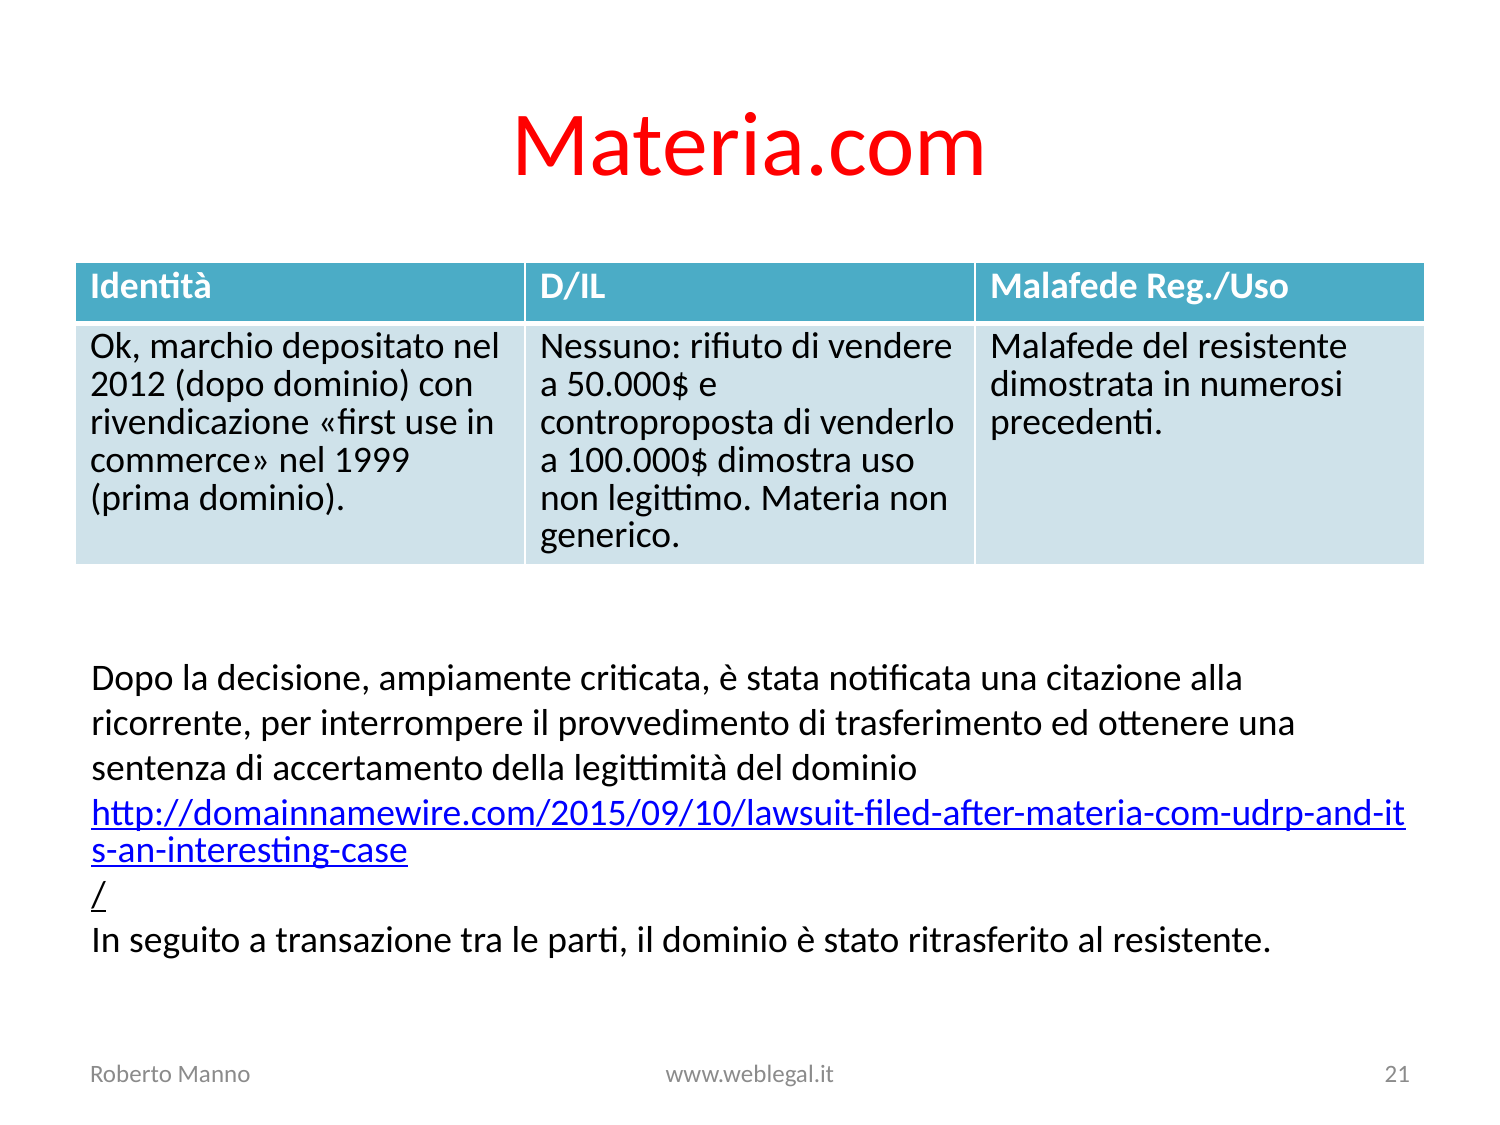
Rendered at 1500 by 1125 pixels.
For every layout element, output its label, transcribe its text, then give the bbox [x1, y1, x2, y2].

slide_number 21 [1074, 1042, 1425, 1103]
slide_number Roberto Manno [75, 1042, 425, 1103]
footer www.weblegal.it [512, 1042, 988, 1103]
table_header Malafede Reg./Uso [976, 263, 1424, 321]
table_header Identità [76, 263, 524, 321]
title Materia.com [75, 45, 1425, 233]
text_box Dopo la decisione, ampiamente criticata, è stata notificata una citazione alla ricorrente, per interrompere il provvedimento di trasferimento ed ottenere una sentenza di accertamento della legittimità del dominio http://domainnamewire.com/2015/09/10/lawsuit-filed-after-materia-com-udrp-and-its-an-interesting-case/ In seguito a transazione tra le parti, il dominio è stato ritrasferito al resistente. [76, 645, 1424, 930]
table_cell Nessuno: rifiuto di vendere a 50.000$ e controproposta di venderlo a 100.000$ dimostra uso non legittimo. Materia non generico. [526, 326, 974, 564]
table_cell Ok, marchio depositato nel 2012 (dopo dominio) con rivendicazione «first use in commerce» nel 1999 (prima dominio). [76, 326, 524, 564]
table_cell Malafede del resistente dimostrata in numerosi precedenti. [976, 326, 1424, 564]
table_header D/IL [526, 263, 974, 321]
